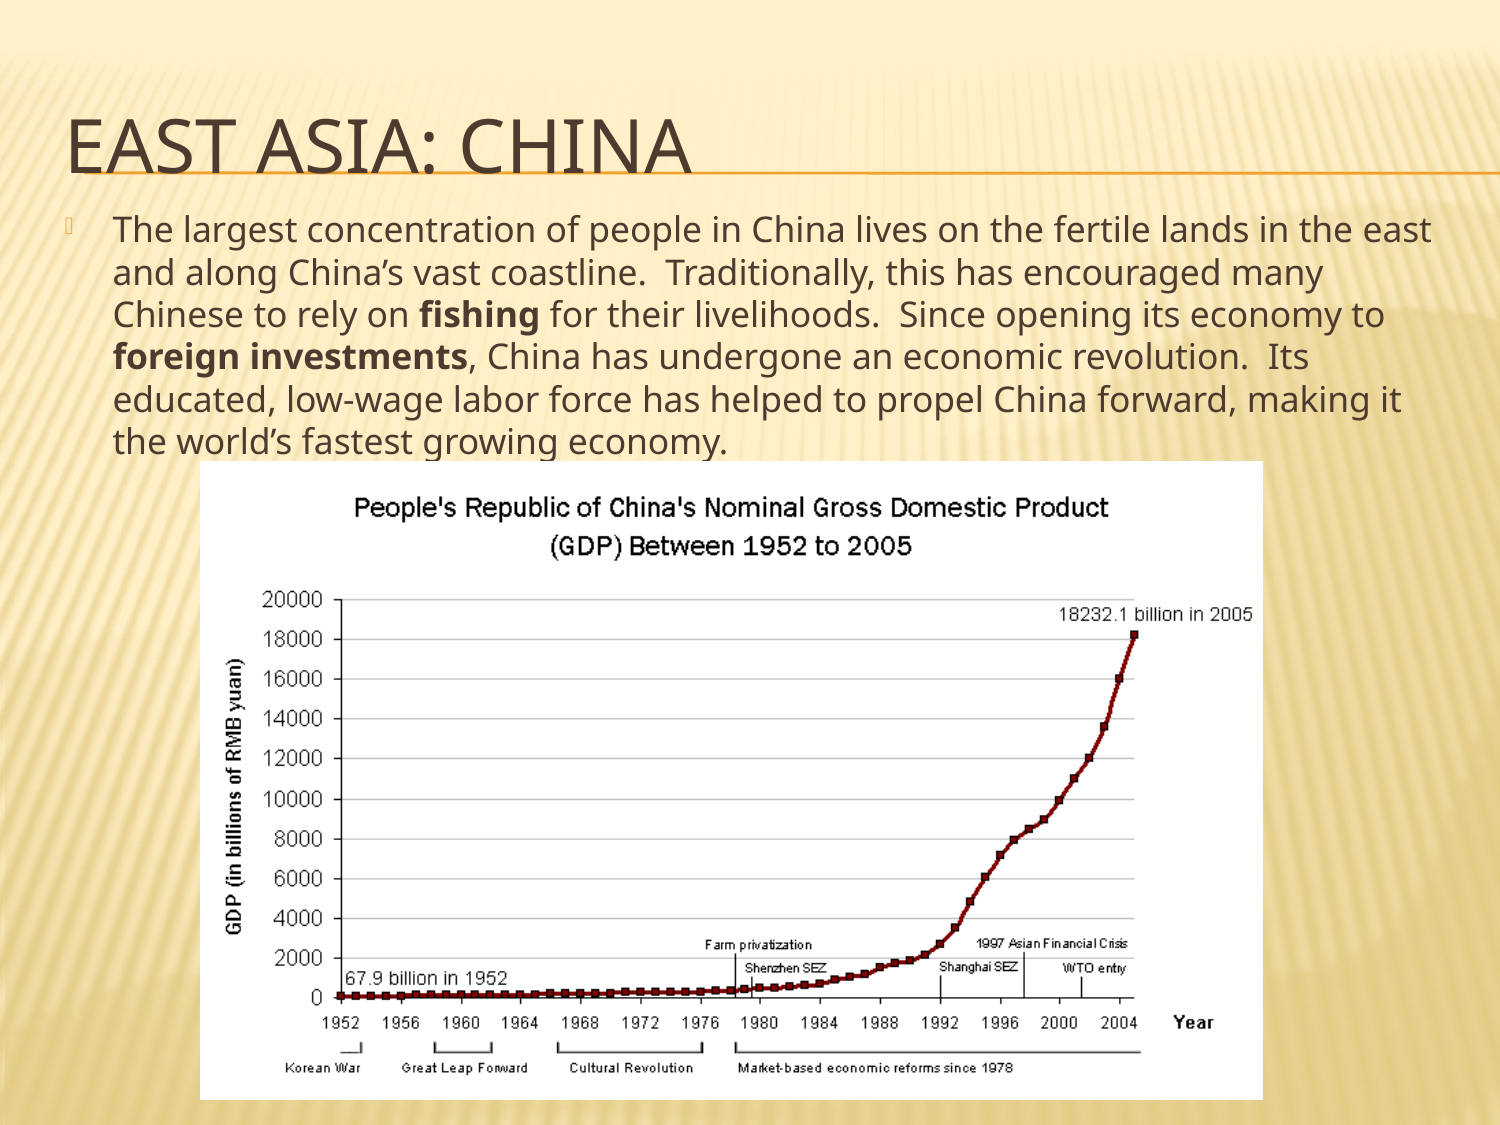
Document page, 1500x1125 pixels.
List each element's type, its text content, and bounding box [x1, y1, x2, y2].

picture [199, 461, 1263, 1101]
title East Asia: China [50, 75, 1475, 200]
list The largest concentration of people in China lives on the fertile lands in the east and along China’s vast coastline. Traditionally, this has encouraged many Chinese to rely on fishing for their livelihoods. Since opening its economy to foreign investments, China has undergone an economic revolution. Its educated, low-wage labor force has helped to propel China forward, making it the world’s fastest growing economy. [50, 200, 1475, 471]
